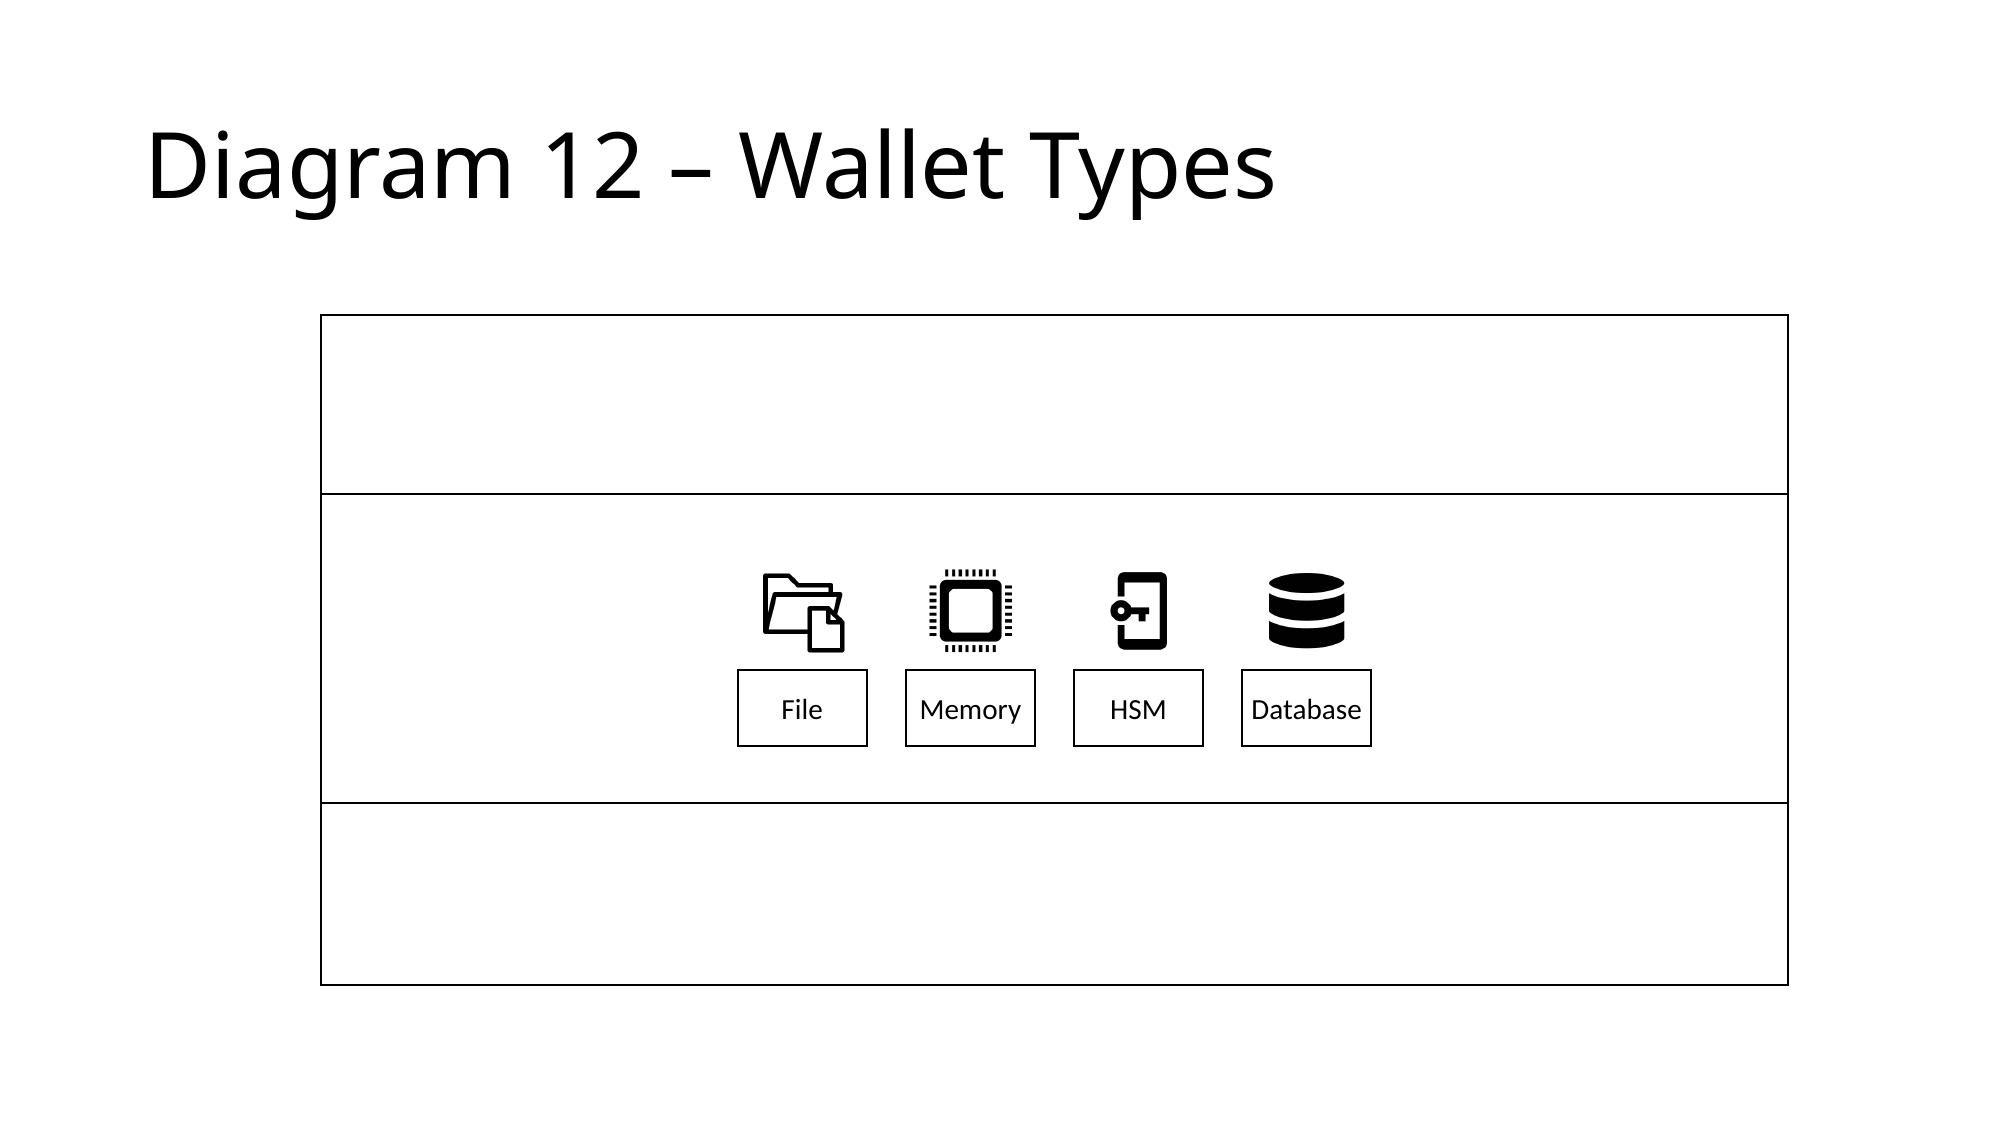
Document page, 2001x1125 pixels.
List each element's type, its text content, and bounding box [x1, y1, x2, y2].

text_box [1073, 554, 1204, 746]
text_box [905, 558, 1036, 747]
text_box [737, 564, 867, 746]
text_box [320, 495, 1788, 802]
text_box [320, 804, 1788, 986]
text_box [320, 315, 1788, 493]
title Diagram 12 – Wallet Types [136, 59, 1863, 278]
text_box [1241, 572, 1372, 746]
